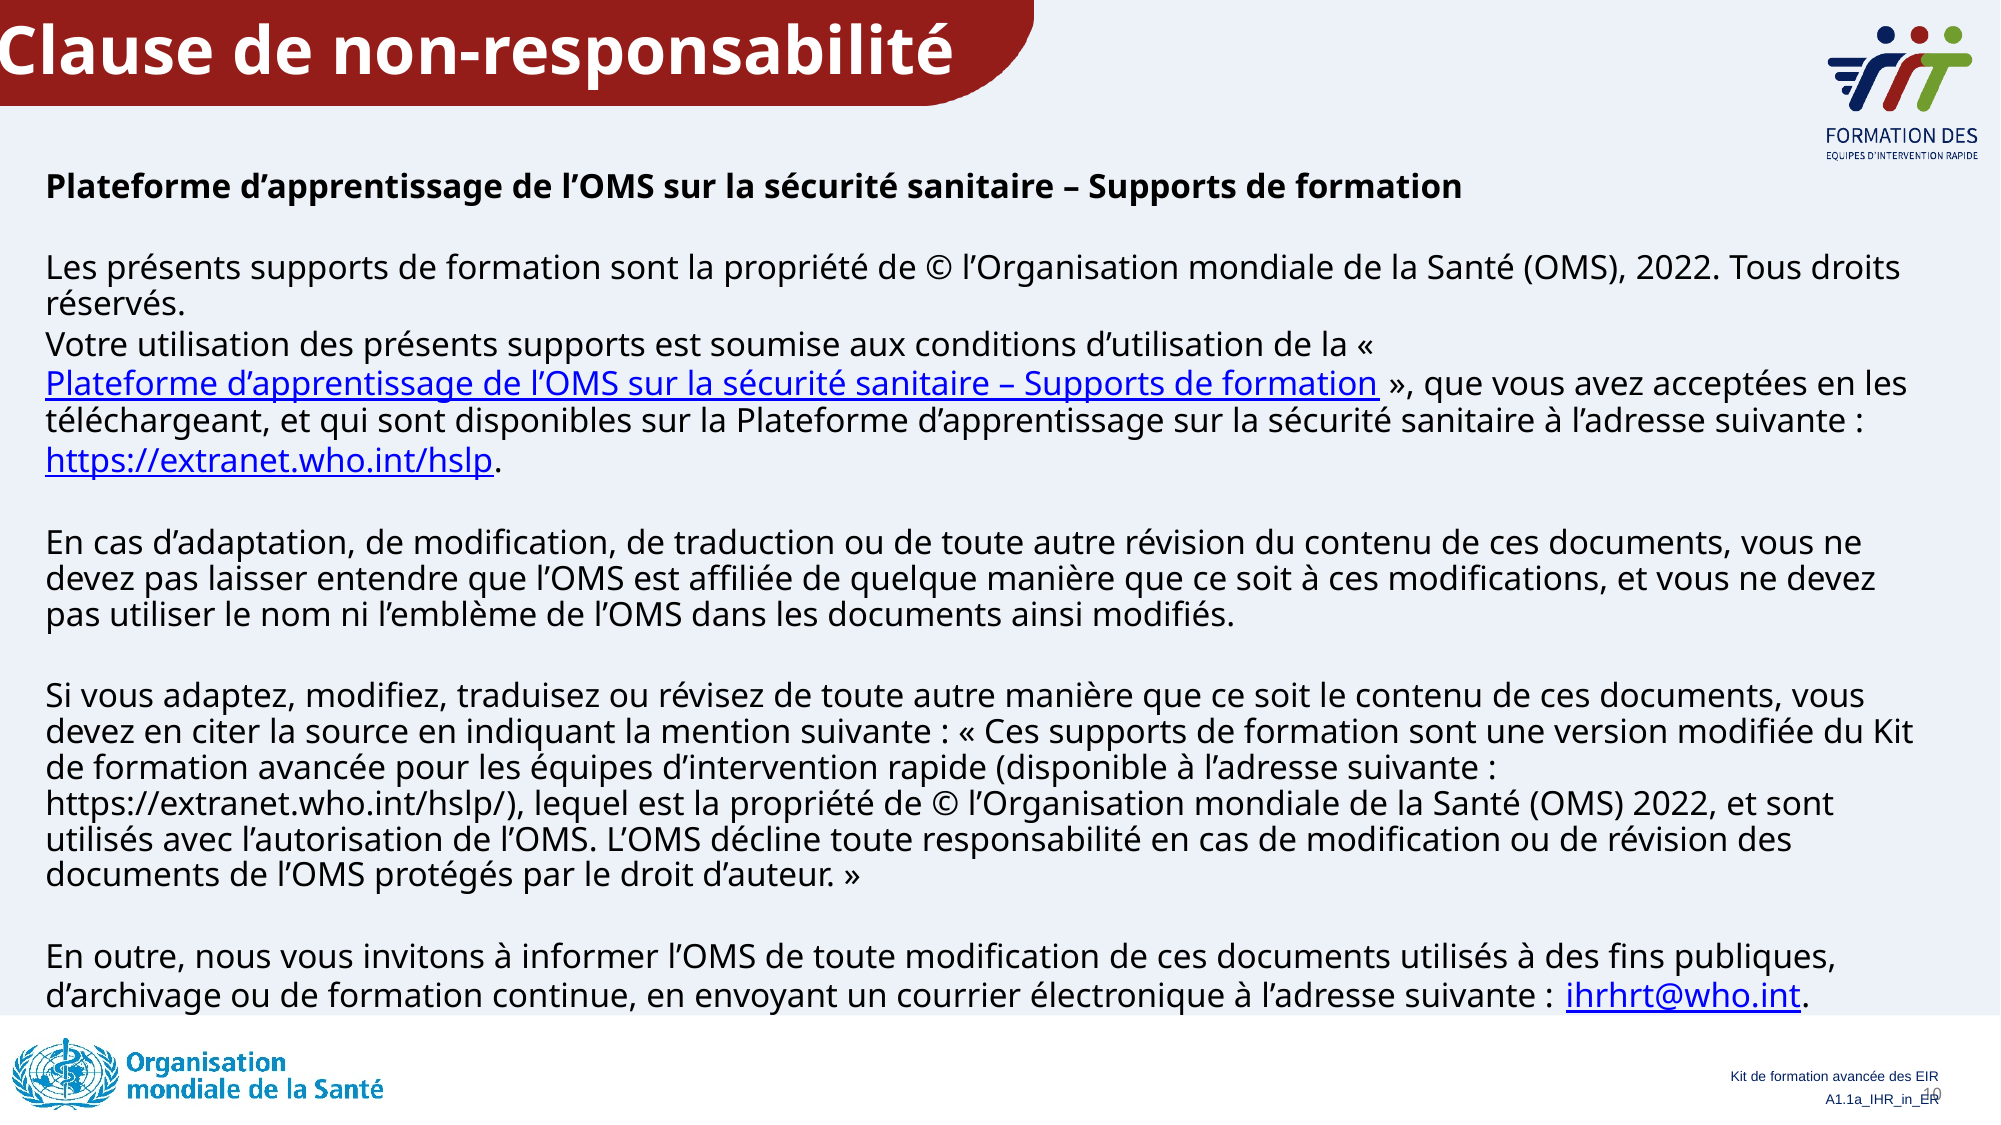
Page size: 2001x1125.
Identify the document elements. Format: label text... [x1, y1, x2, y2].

text_box Clause de non-responsabilité [0, 0, 964, 96]
picture [0, 0, 1034, 106]
picture [12, 1038, 383, 1110]
picture [1826, 25, 1978, 161]
list Plateforme d’apprentissage de l’OMS sur la sécurité sanitaire – Supports de formation Les présents supports de formation sont la propriété de © l’Organisation mondiale de la Santé (OMS), 2022. Tous droits réservés. Votre utilisation des présents supports est soumise aux conditions d’utilisation de la « Plateforme d’apprentissage de l’OMS sur la sécurité sanitaire – Supports de formation », que vous avez acceptées en les téléchargeant, et qui sont disponibles sur la Plateforme d’apprentissage sur la sécurité sanitaire à l’adresse suivante : https://extranet.who.int/hslp. En cas d’adaptation, de modification, de traduction ou de toute autre révision du contenu de ces documents, vous ne devez pas laisser entendre que l’OMS est affiliée de quelque manière que ce soit à ces modifications, et vous ne devez pas utiliser le nom ni l’emblème de l’OMS dans les documents ainsi modifiés. Si vous adaptez, modifiez, traduisez ou révisez de toute autre manière que ce soit le contenu de ces documents, vous devez en citer la source en indiquant la mention suivante : « Ces supports de formation sont une version modifiée du Kit de formation avancée pour les équipes d’intervention rapide (disponible à l’adresse suivante : https://extranet.who.int/hslp/), lequel est la propriété de © l’Organisation mondiale de la Santé (OMS) 2022, et sont utilisés avec l’autorisation de l’OMS. L’OMS décline toute responsabilité en cas de modification ou de révision des documents de l’OMS protégés par le droit d’auteur. » En outre, nous vous invitons à informer l’OMS de toute modification de ces documents utilisés à des fins publiques, d’archivage ou de formation continue, en envoyant un courrier électronique à l’adresse suivante : ihrhrt@who.int. [42, 169, 1934, 782]
